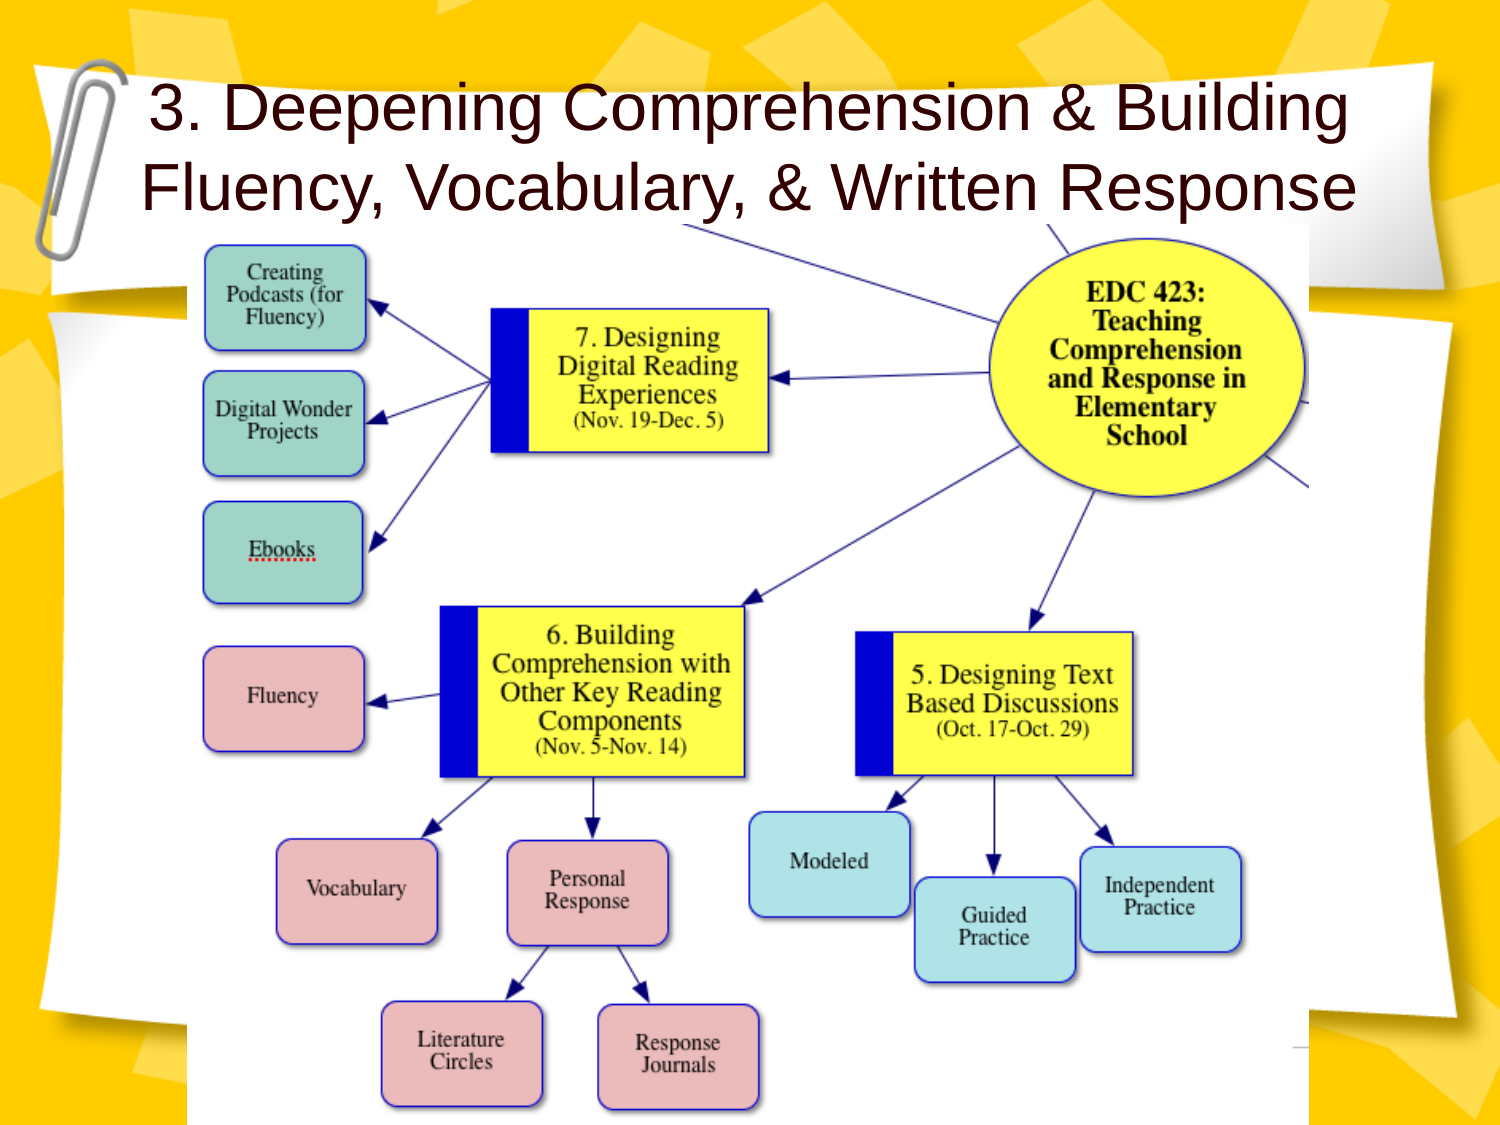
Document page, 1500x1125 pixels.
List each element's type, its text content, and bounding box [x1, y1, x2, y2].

title 3. Deepening Comprehension & Building Fluency, Vocabulary, & Written Response [112, 49, 1388, 238]
picture [0, 0, 1500, 1125]
